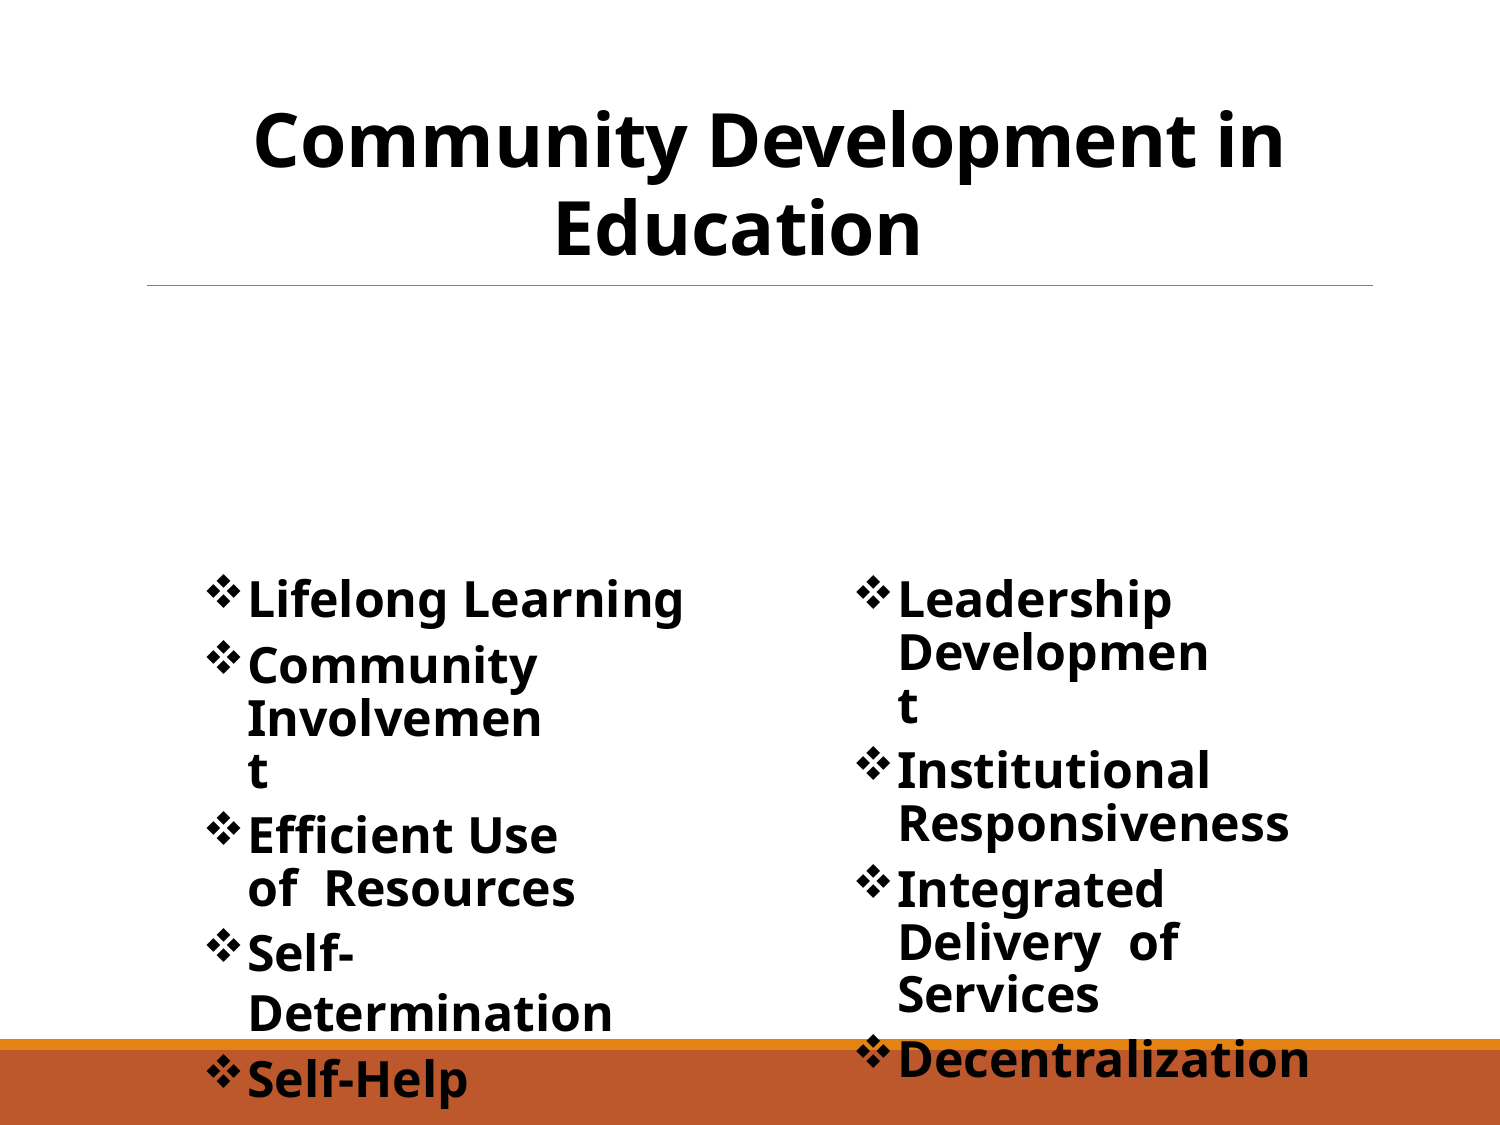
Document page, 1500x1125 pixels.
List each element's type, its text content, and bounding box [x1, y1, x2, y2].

text_box Leadership Development Institutional Responsiveness Integrated Delivery of Services Decentralization [850, 565, 1385, 1088]
title Community Development in Education [150, 76, 1325, 271]
text_box Lifelong Learning Community Involvement Efficient Use of Resources Self-Determination Self-Help [200, 560, 718, 1107]
